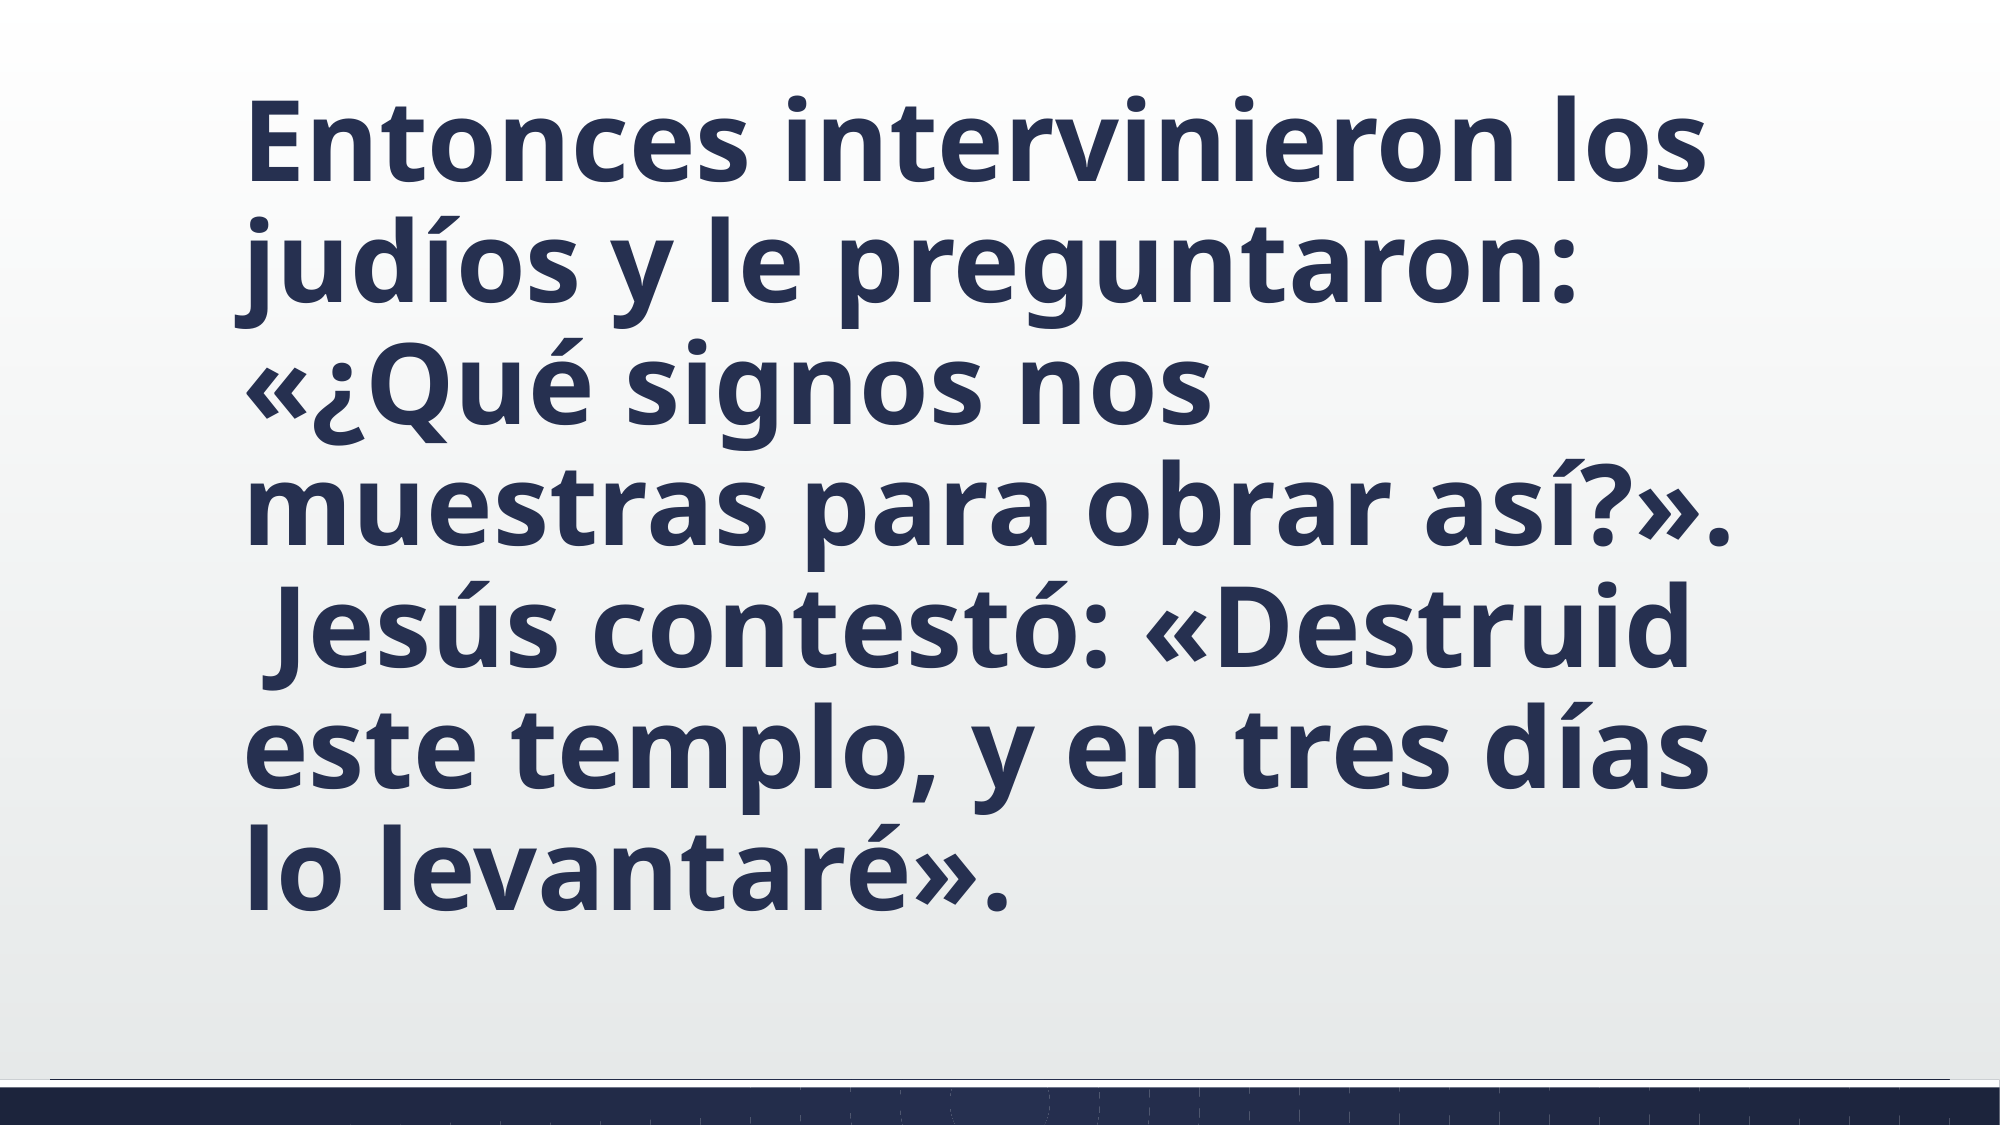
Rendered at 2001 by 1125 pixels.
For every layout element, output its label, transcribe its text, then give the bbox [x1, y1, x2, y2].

list Entonces intervinieron los judíos y le preguntaron: «¿Qué signos nos muestras para obrar así?». Jesús contestó: «Destruid este templo, y en tres días lo levantaré». [219, 76, 1780, 990]
